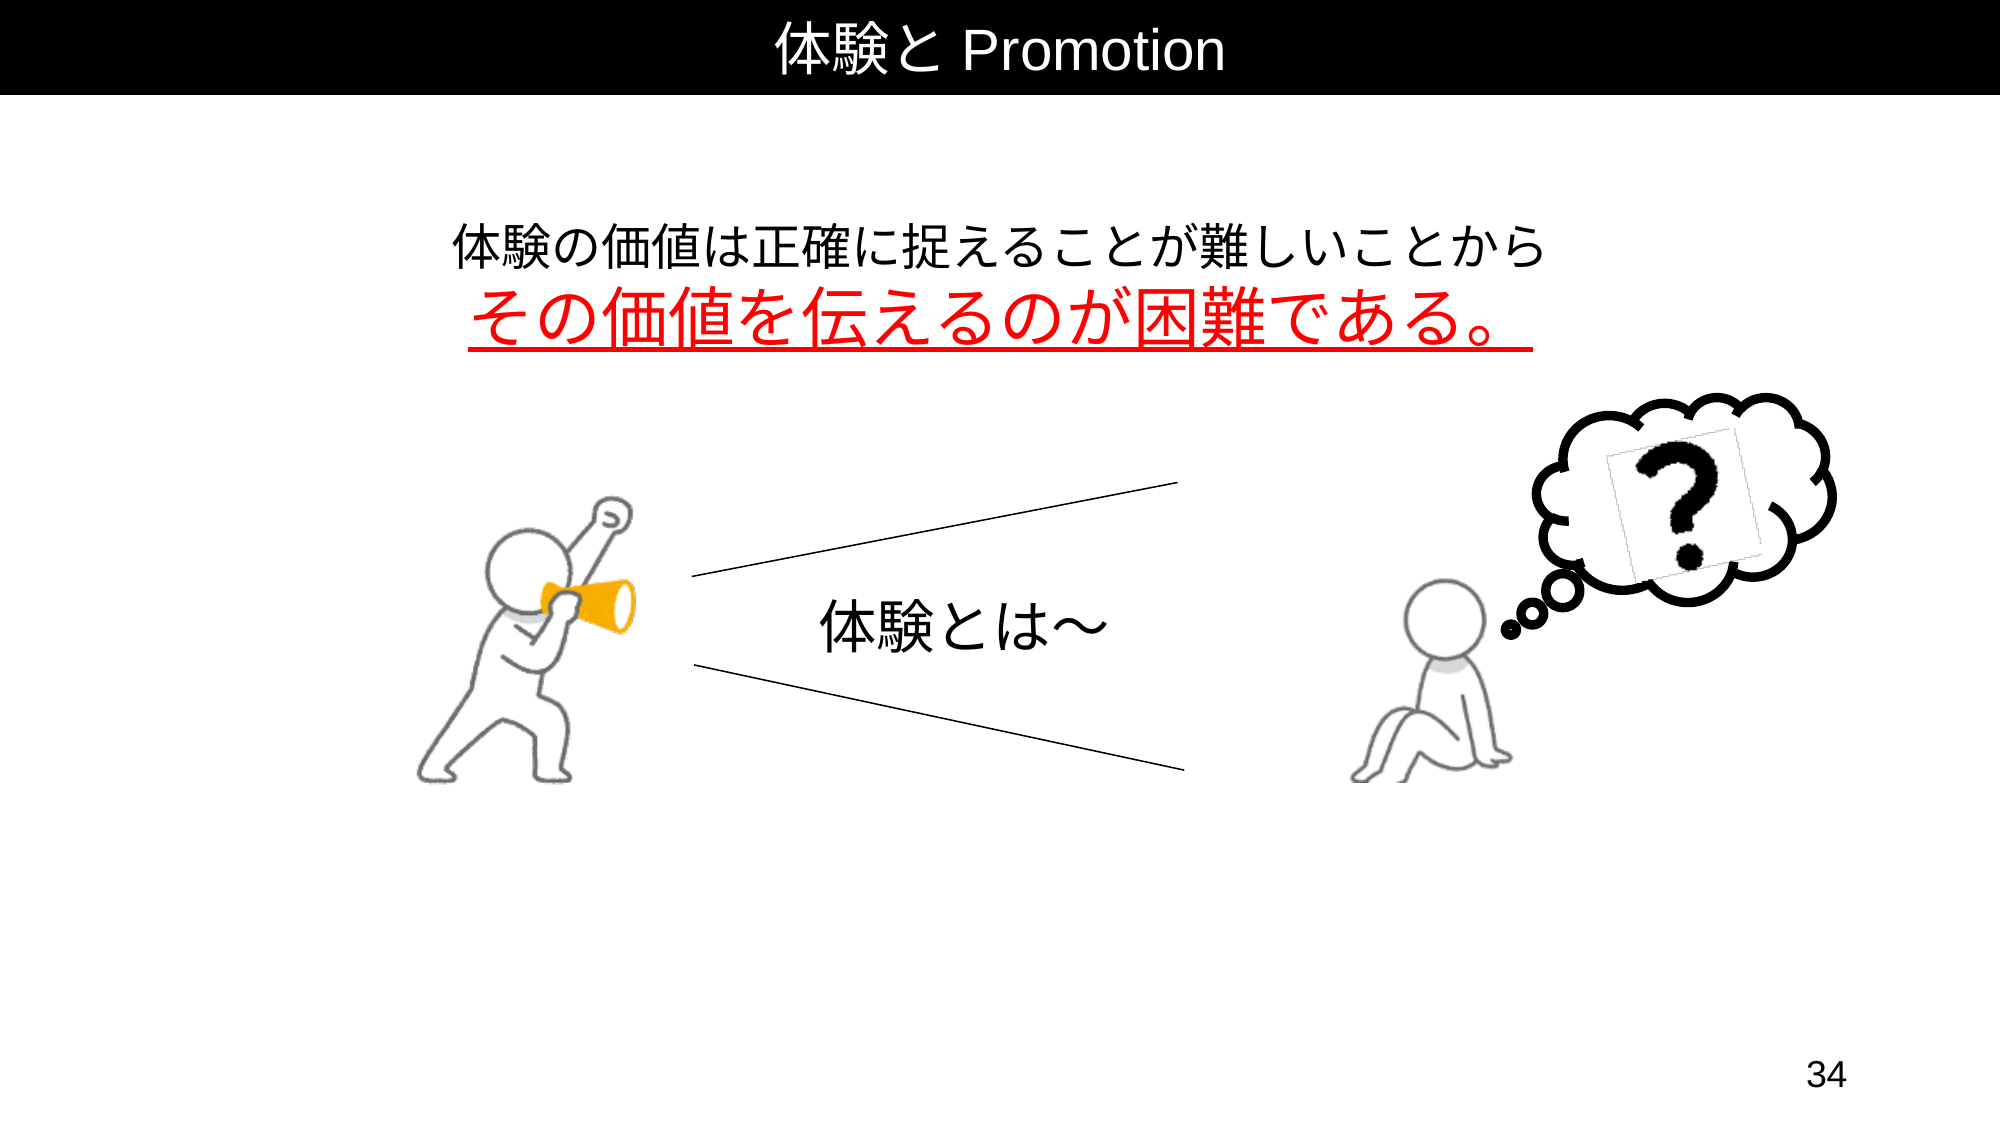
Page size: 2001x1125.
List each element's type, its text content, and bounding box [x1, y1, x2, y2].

slide_number 34 [1412, 1042, 1863, 1103]
picture [1331, 577, 1537, 783]
text_box 体験とは～ [803, 582, 1125, 664]
text_box [1545, 573, 1580, 608]
text_box 体験とPromotion [0, 0, 2000, 95]
text_box [1537, 603, 1544, 624]
text_box 体験の価値は正確に捉えることが難しいことから その価値を伝えるのが困難である。 [436, 208, 1565, 363]
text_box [693, 664, 1185, 771]
text_box [1536, 397, 1833, 603]
picture [386, 489, 661, 798]
picture [1606, 428, 1762, 583]
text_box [691, 482, 1178, 577]
